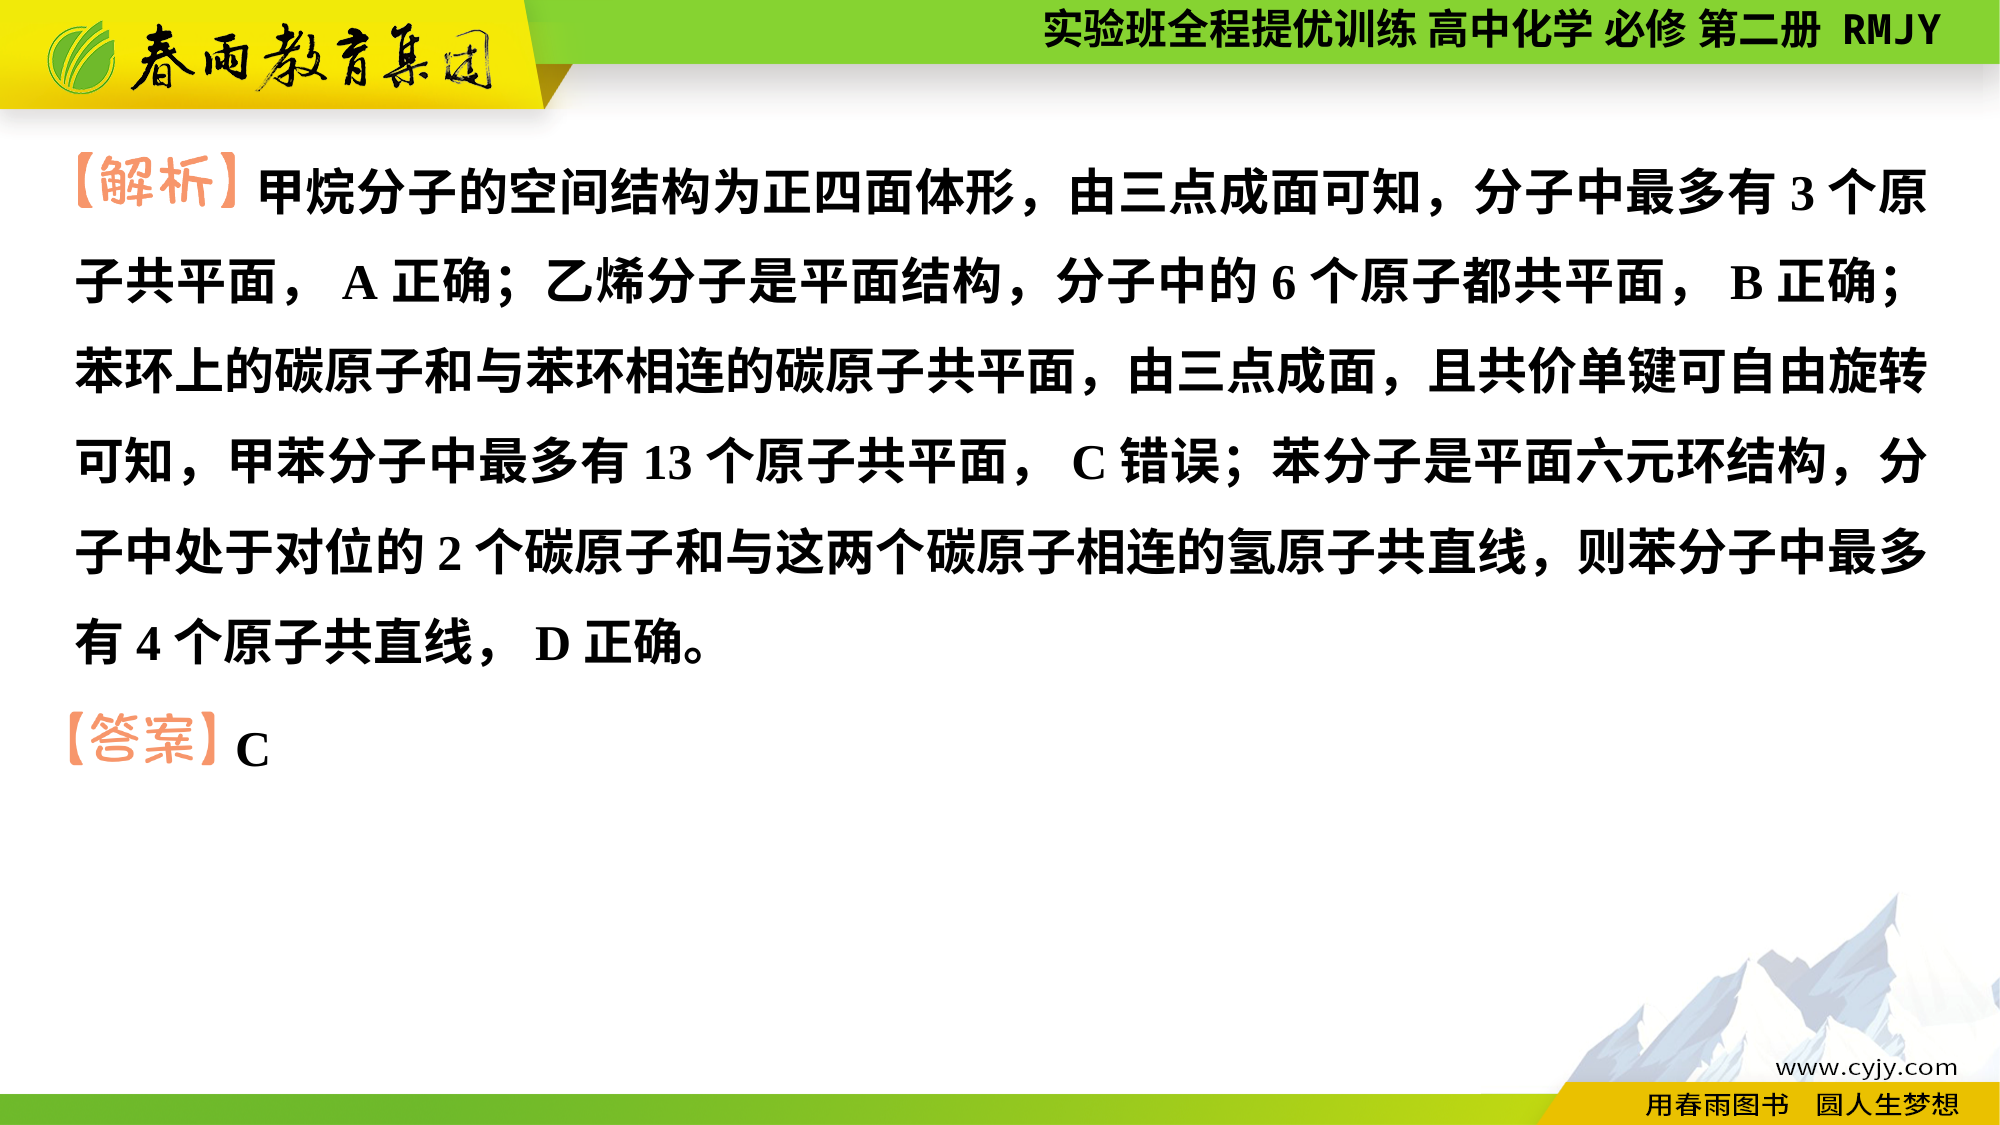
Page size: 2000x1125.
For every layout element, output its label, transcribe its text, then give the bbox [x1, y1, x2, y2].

text_box C [220, 679, 1944, 784]
list 甲烷分子的空间结构为正四面体形，由三点成面可知，分子中最多有3个原子共平面，A正确；乙烯分子是平面结构，分子中的6个原子都共平面，B正确；苯环上的碳原子和与苯环相连的碳原子共平面，由三点成面，且共价单键可自由旋转可知，甲苯分子中最多有13个原子共平面，C错误；苯分子是平面六元环结构，分子中处于对位的2个碳原子和与这两个碳原子相连的氢原子共直线，则苯分子中最多有4个原子共直线，D正确。 [59, 122, 1944, 672]
picture [0, 0, 2000, 1125]
